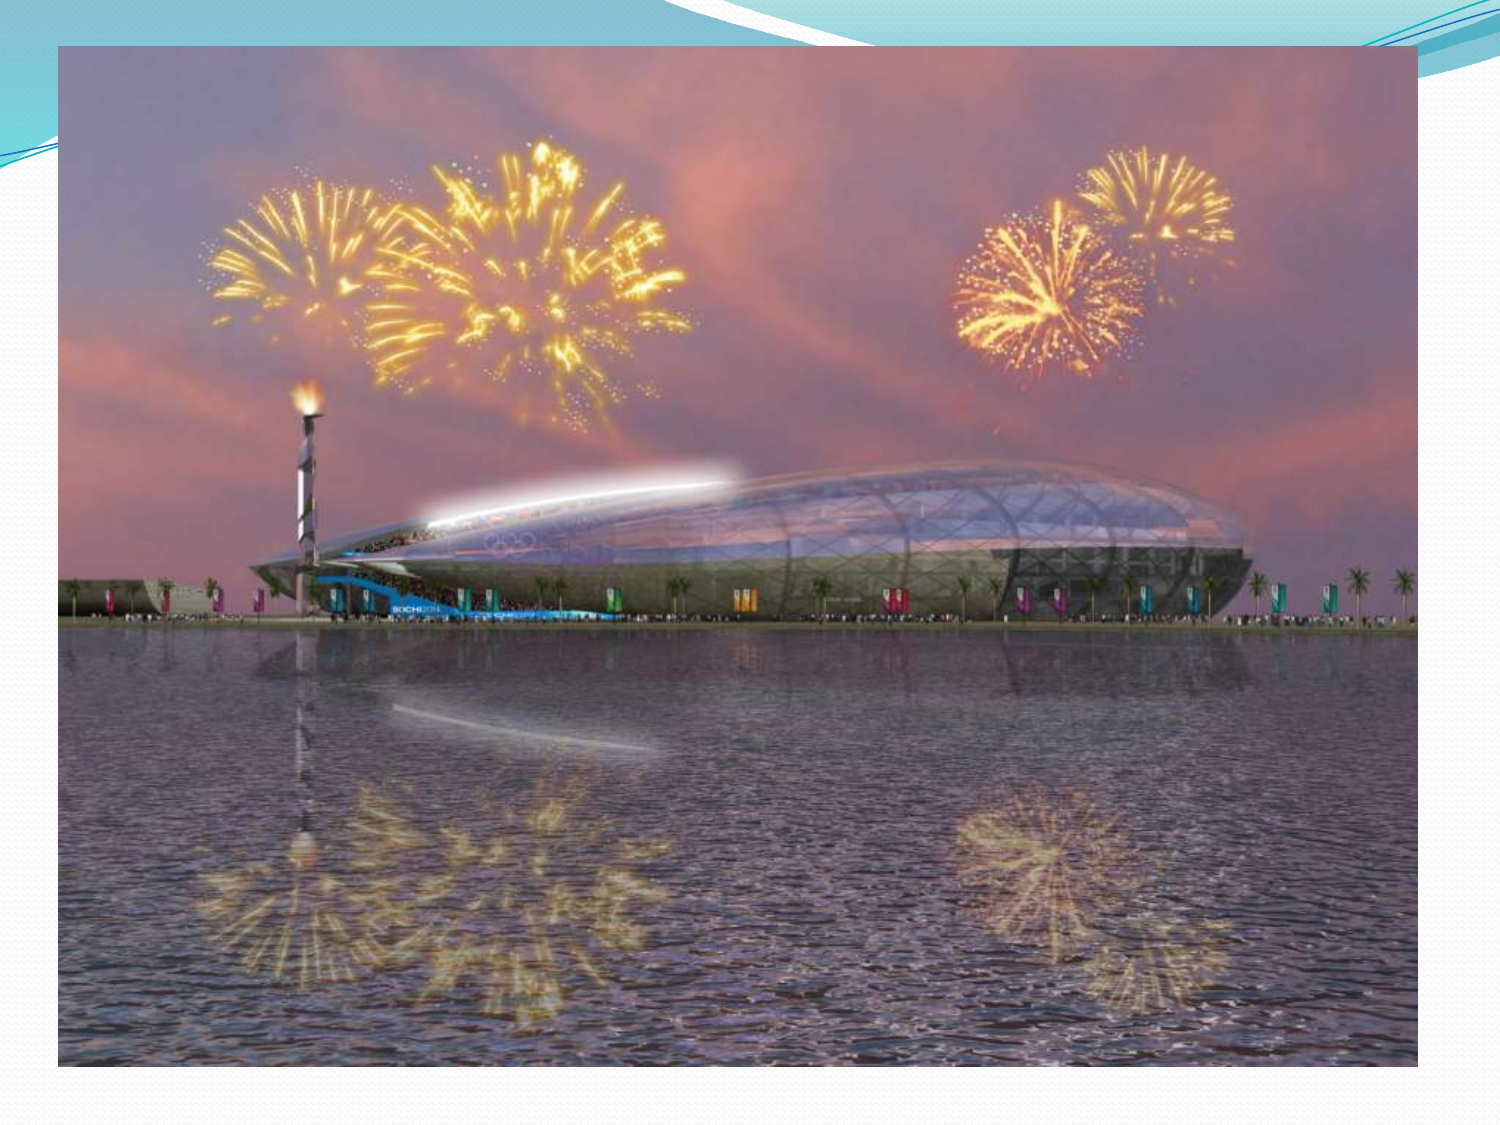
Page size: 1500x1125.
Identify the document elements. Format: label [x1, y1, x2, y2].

list [58, 46, 1419, 1067]
